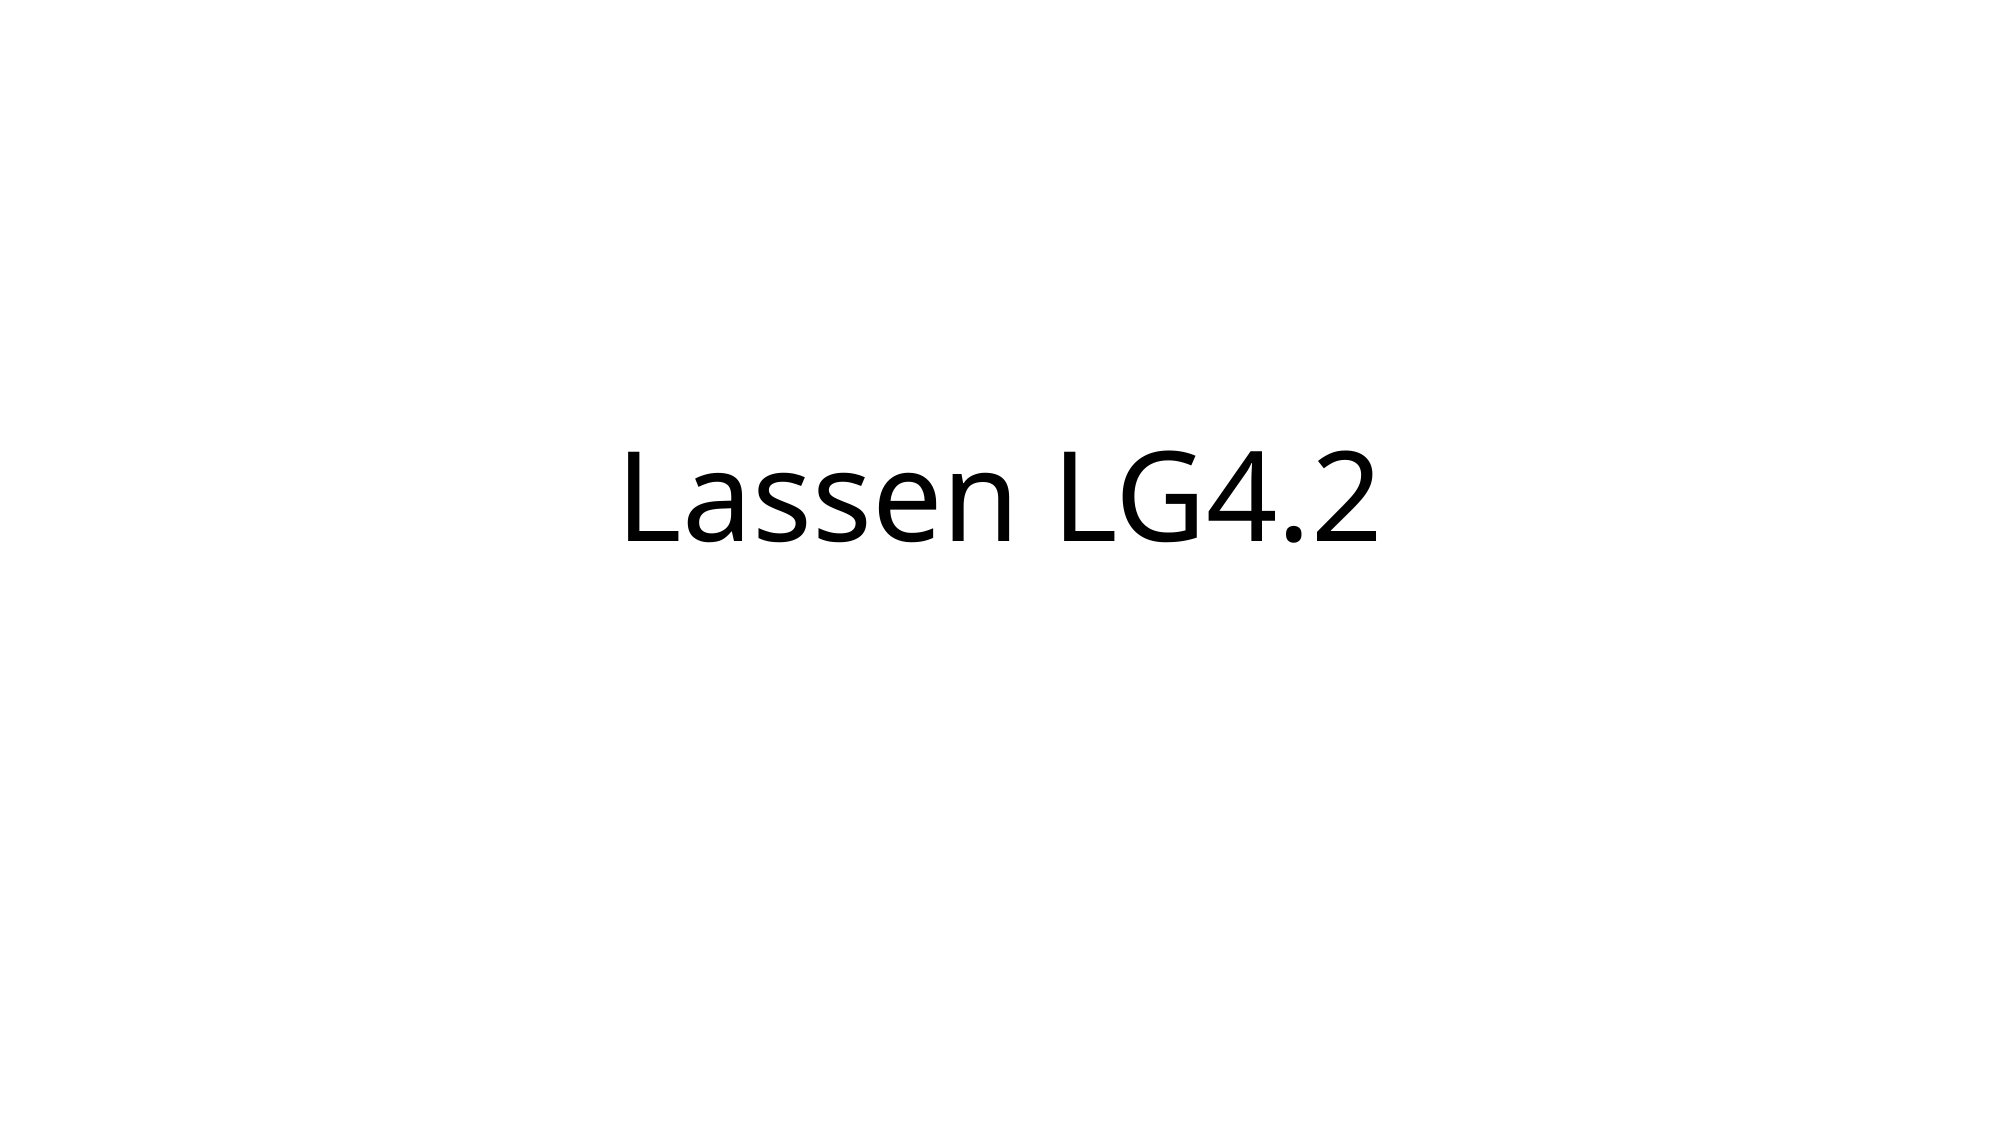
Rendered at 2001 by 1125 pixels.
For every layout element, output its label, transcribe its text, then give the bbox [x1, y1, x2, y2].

title Lassen LG4.2 [249, 184, 1750, 576]
